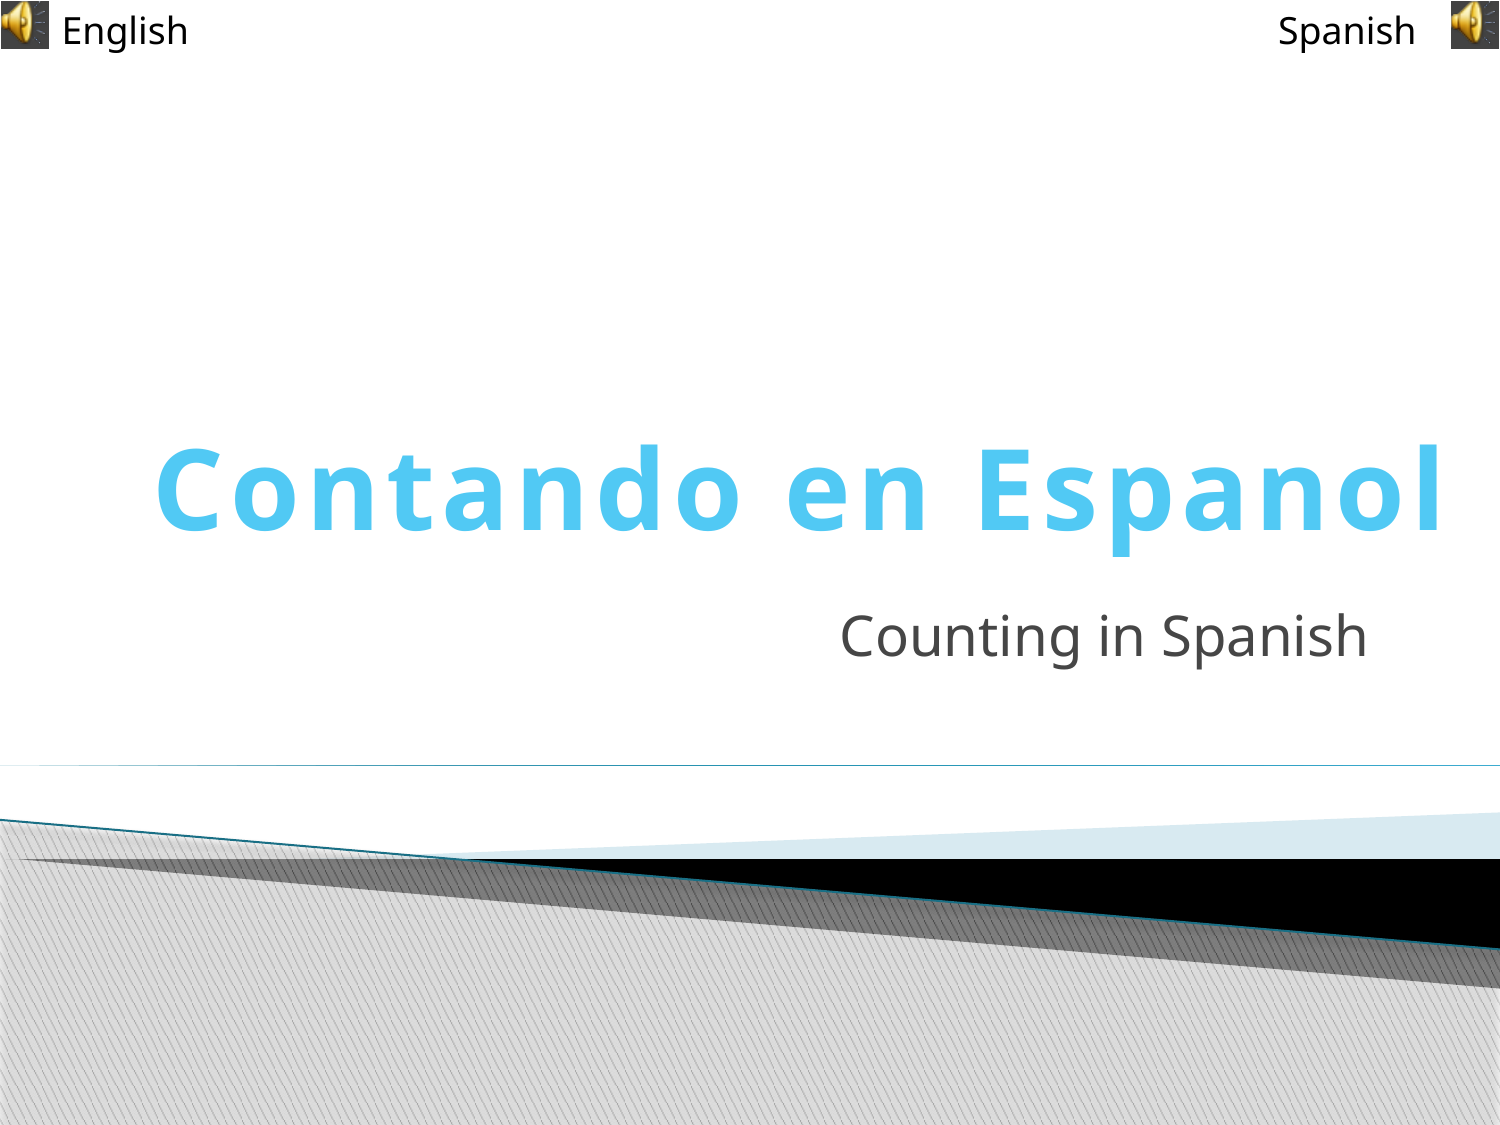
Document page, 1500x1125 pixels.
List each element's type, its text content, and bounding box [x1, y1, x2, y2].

text_box English [51, 0, 387, 60]
picture [5, 859, 1500, 989]
text_box Contando en Espanol [137, 410, 1463, 561]
picture [1449, 0, 1500, 51]
subtitle Counting in Spanish [112, 592, 1388, 790]
text_box Spanish [1113, 0, 1449, 60]
picture [0, 0, 51, 51]
